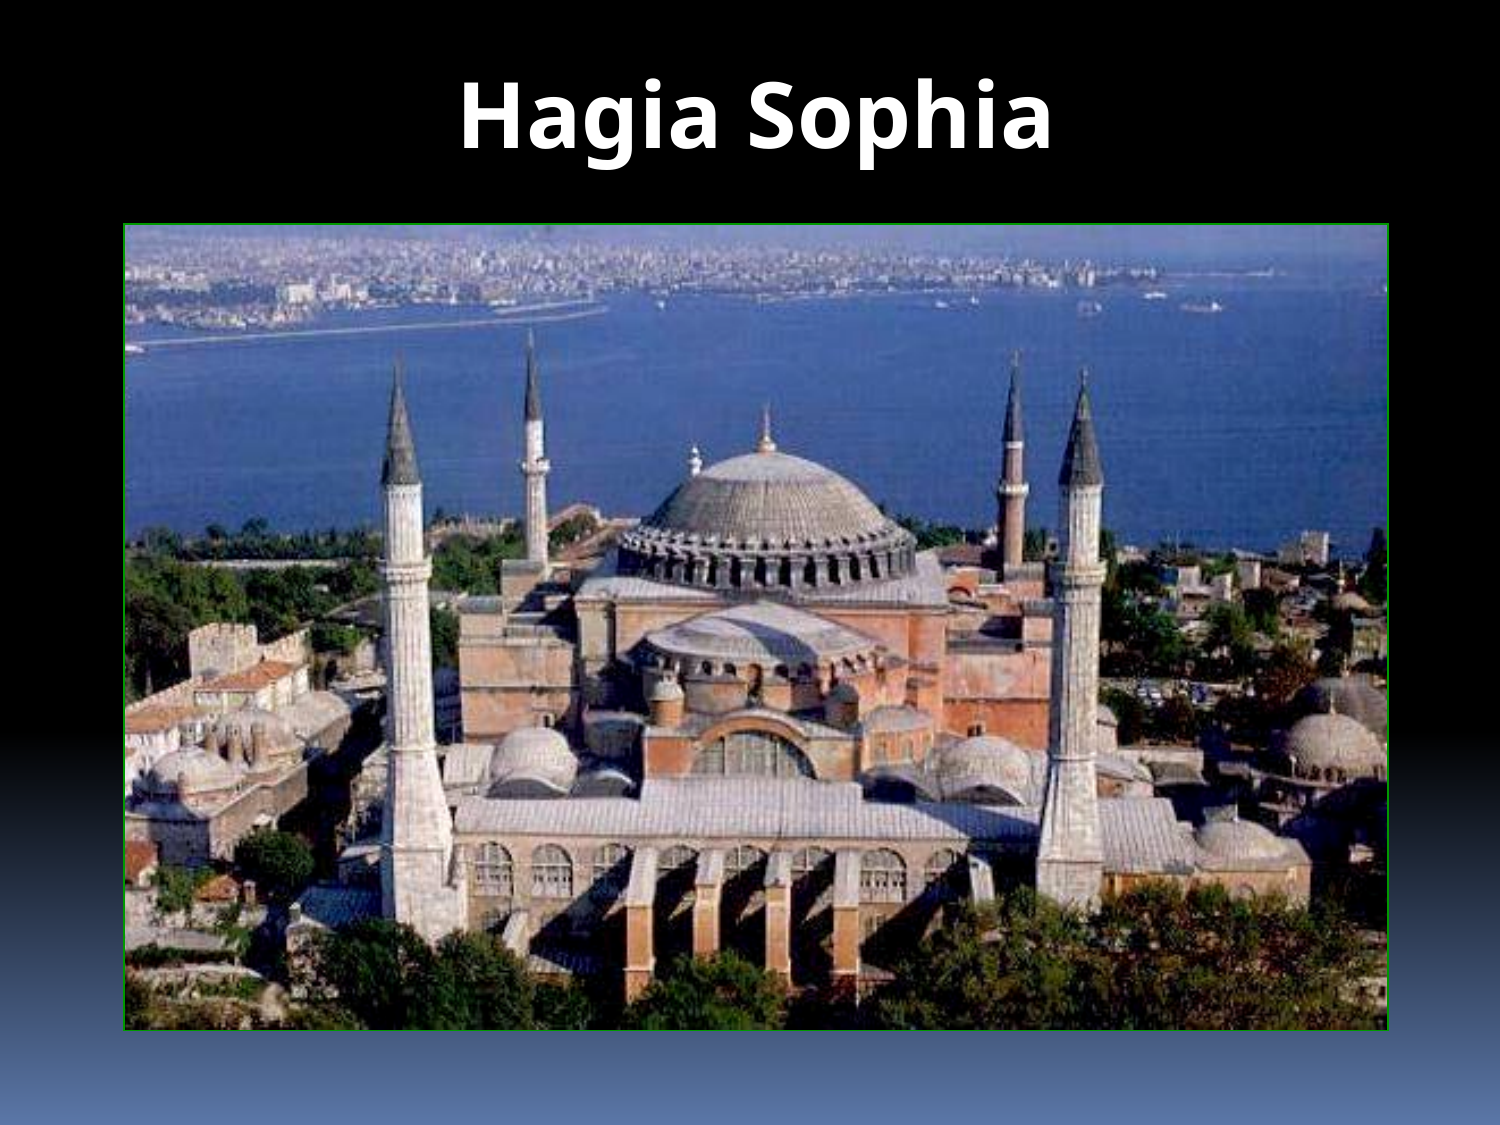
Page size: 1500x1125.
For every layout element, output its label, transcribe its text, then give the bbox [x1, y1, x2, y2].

text_box Hagia Sophia [262, 49, 1250, 175]
picture [124, 224, 1388, 1031]
